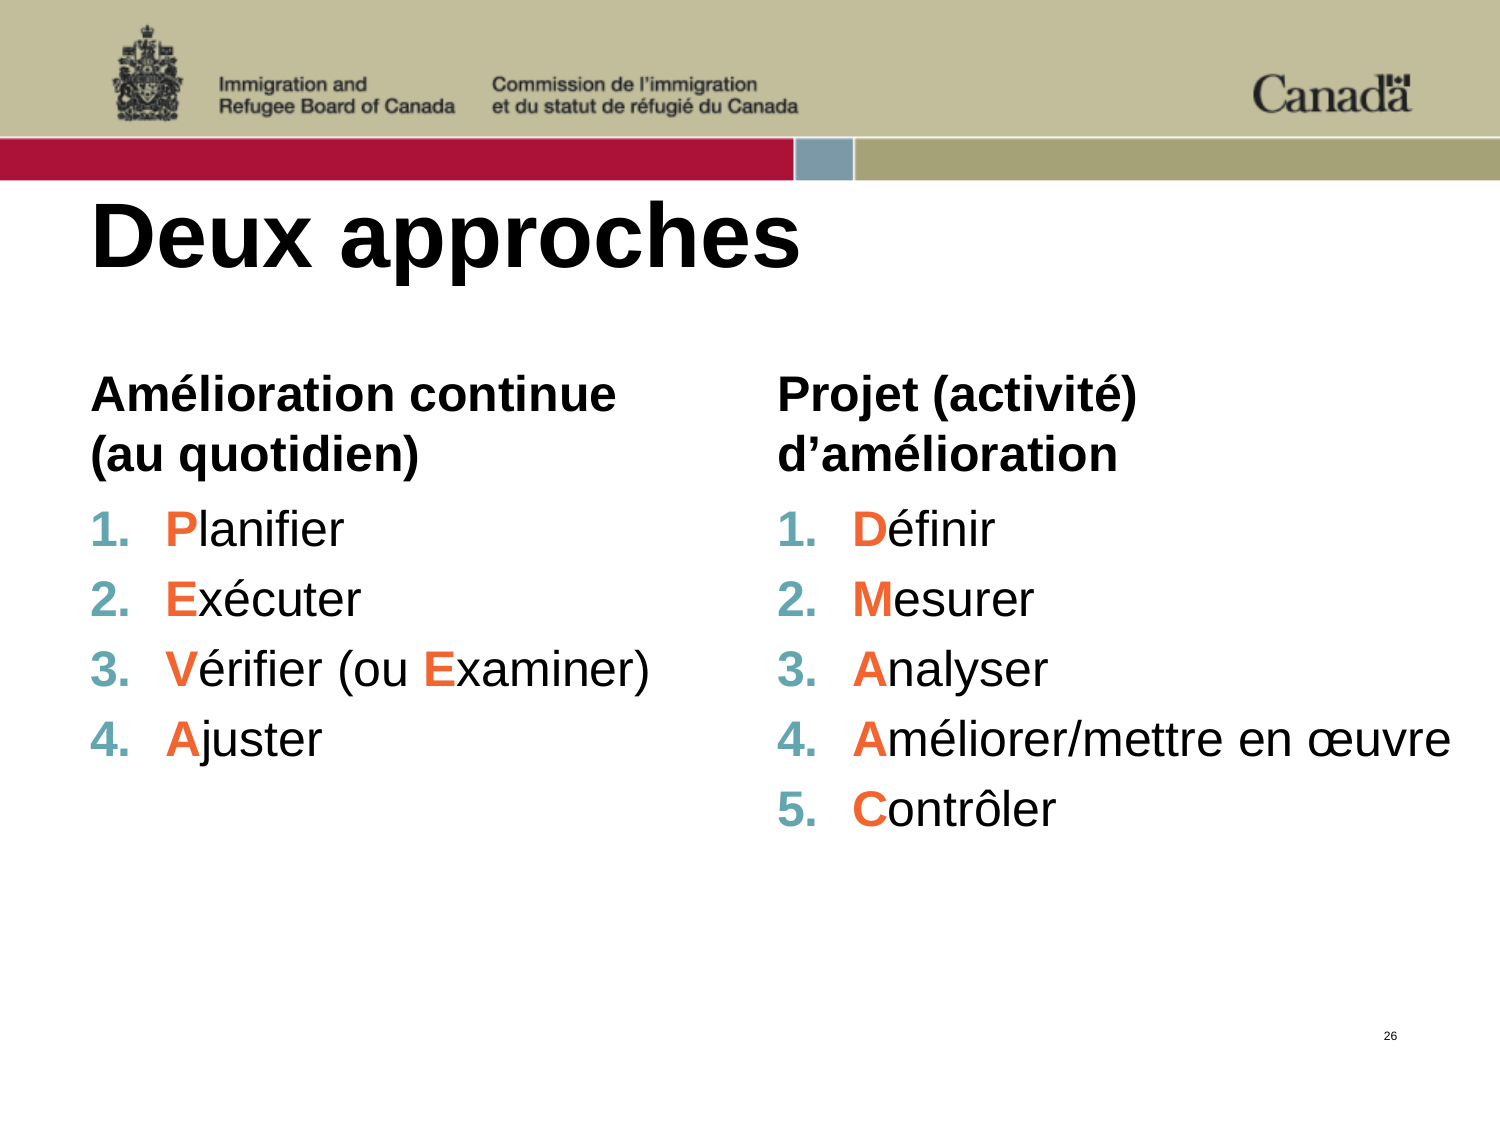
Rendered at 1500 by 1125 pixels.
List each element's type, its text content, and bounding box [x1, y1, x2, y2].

list Amélioration continue (au quotidien) [75, 384, 738, 489]
slide_number 26 [1099, 974, 1413, 1051]
title Deux approches [75, 195, 1425, 383]
picture [0, 0, 1500, 1125]
list Planifier Exécuter Vérifier (ou Examiner) Ajuster [75, 489, 738, 900]
list Définir Mesurer Analyser Améliorer/mettre en œuvre Contrôler [761, 489, 1488, 925]
list Projet (activité) d’amélioration [761, 384, 1425, 489]
